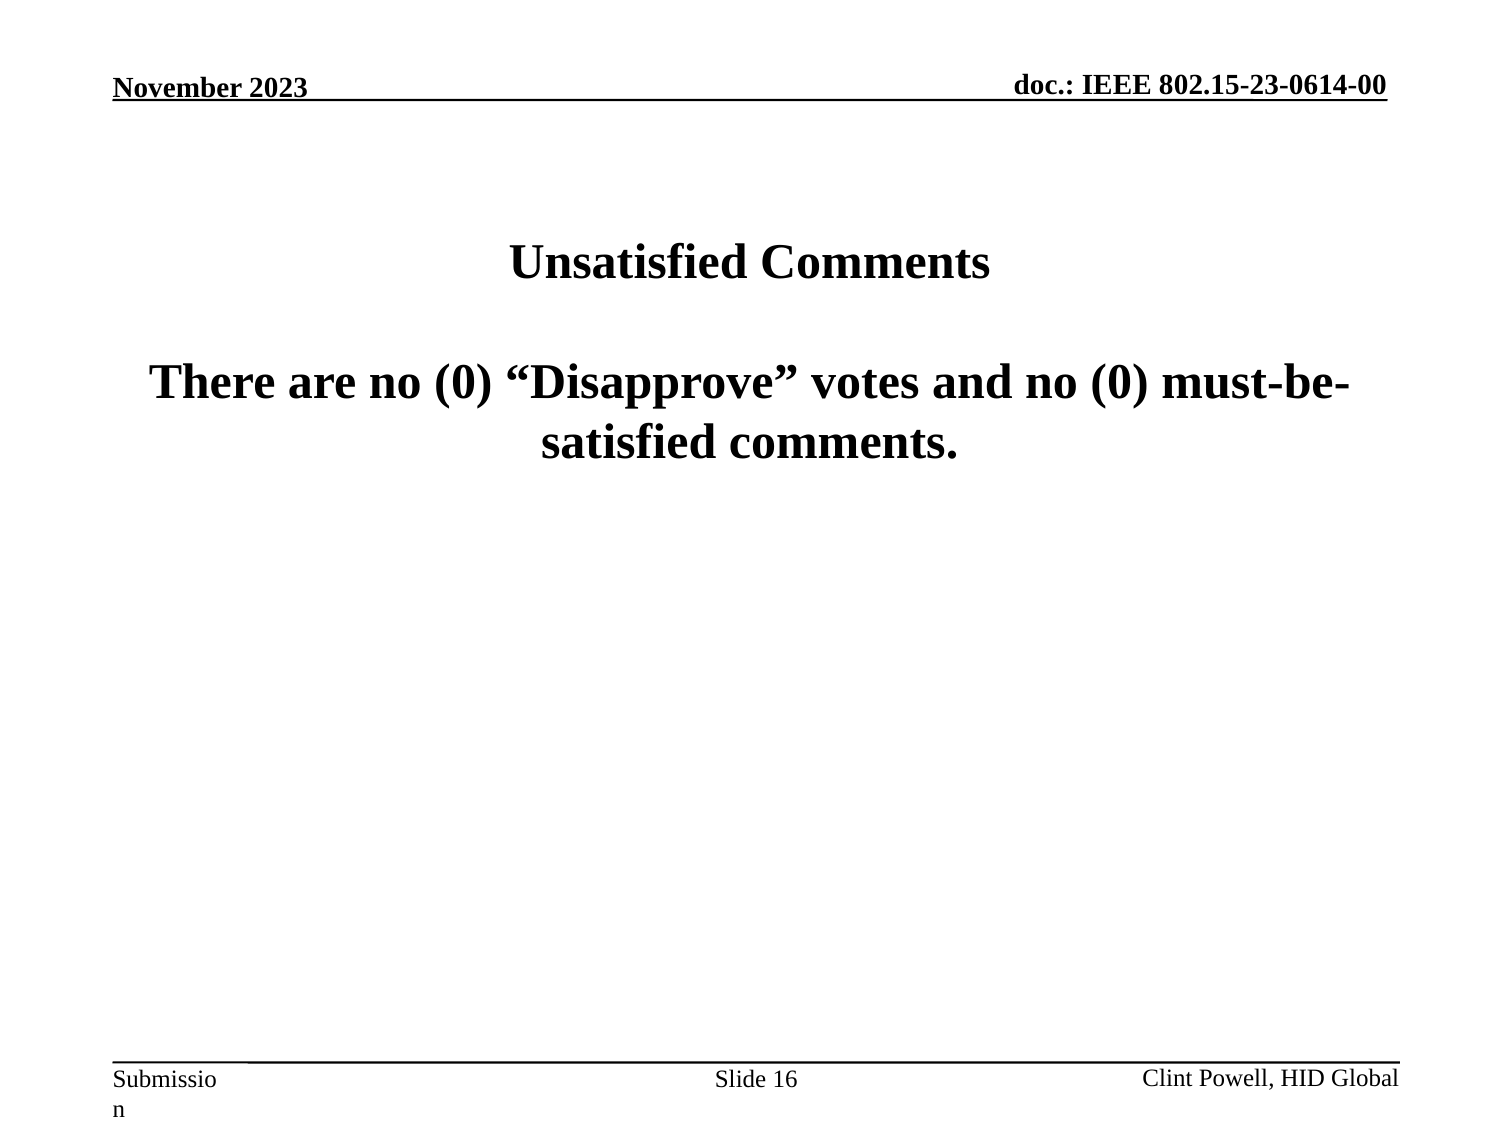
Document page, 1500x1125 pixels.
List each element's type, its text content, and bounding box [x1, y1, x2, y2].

text_box Unsatisfied Comments There are no (0) “Disapprove” votes and no (0) must-be-satisfied comments. [112, 219, 1387, 478]
slide_number Slide 16 [712, 1062, 800, 1093]
